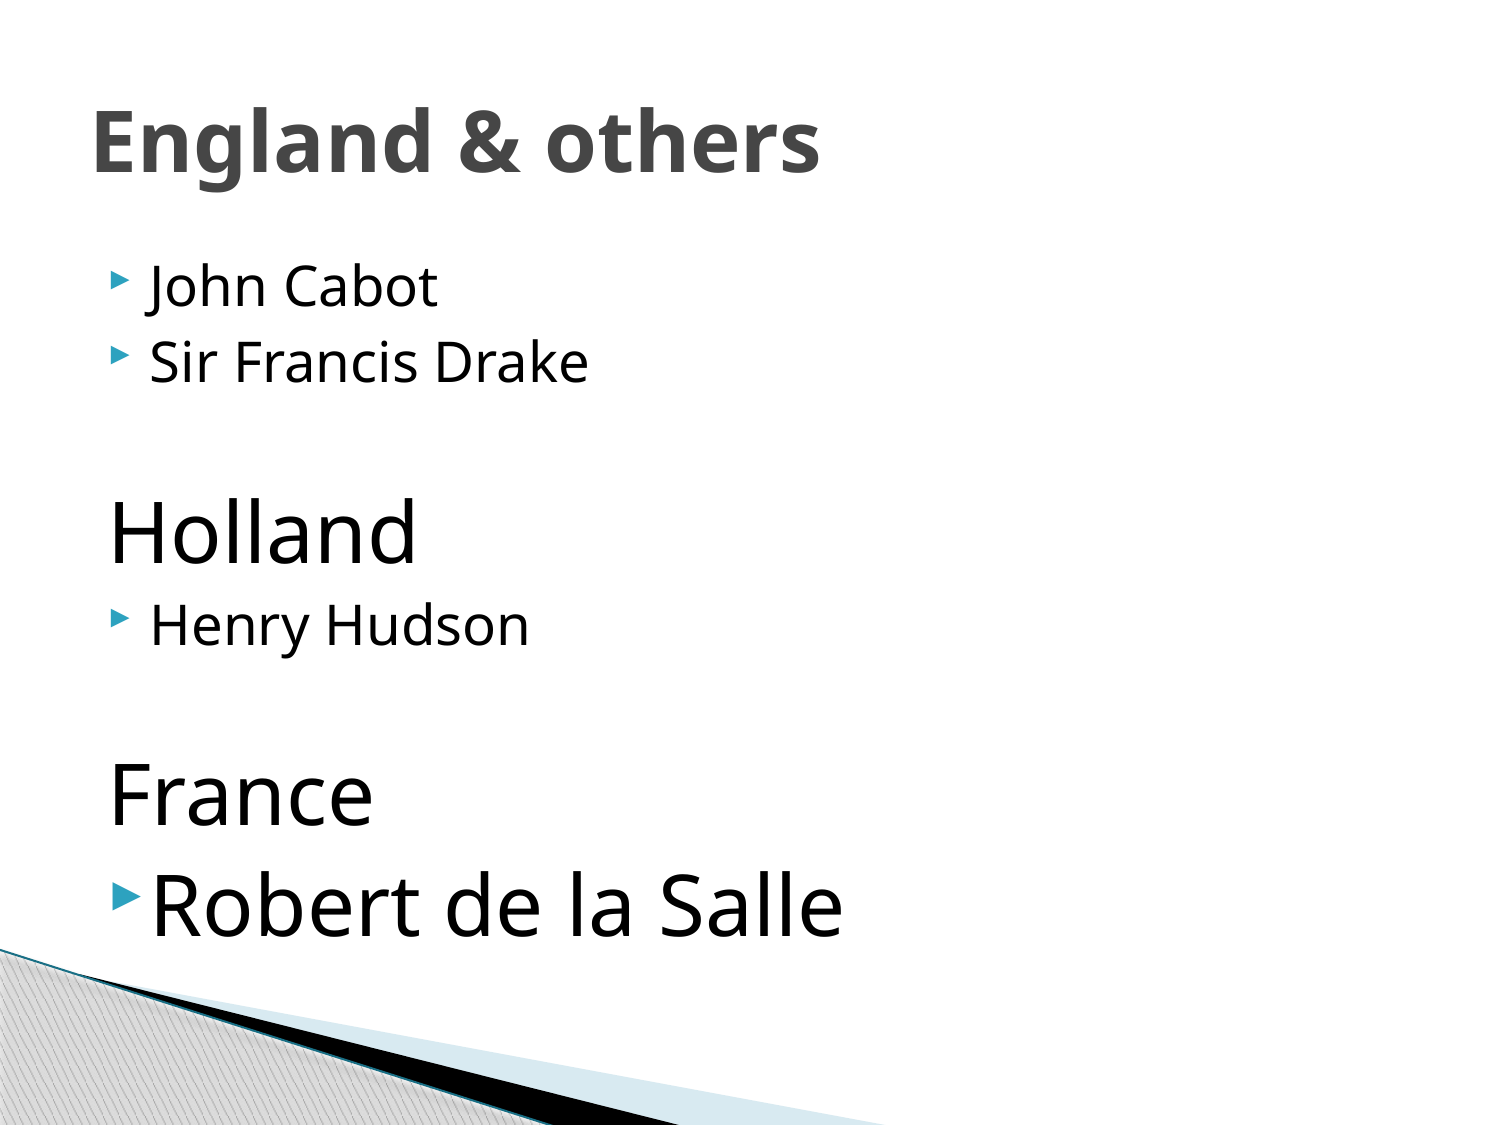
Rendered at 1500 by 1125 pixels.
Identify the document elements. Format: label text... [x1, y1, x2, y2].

list John Cabot Sir Francis Drake Holland Henry Hudson France Robert de la Salle [75, 243, 1425, 986]
title England & others [75, 45, 1425, 233]
